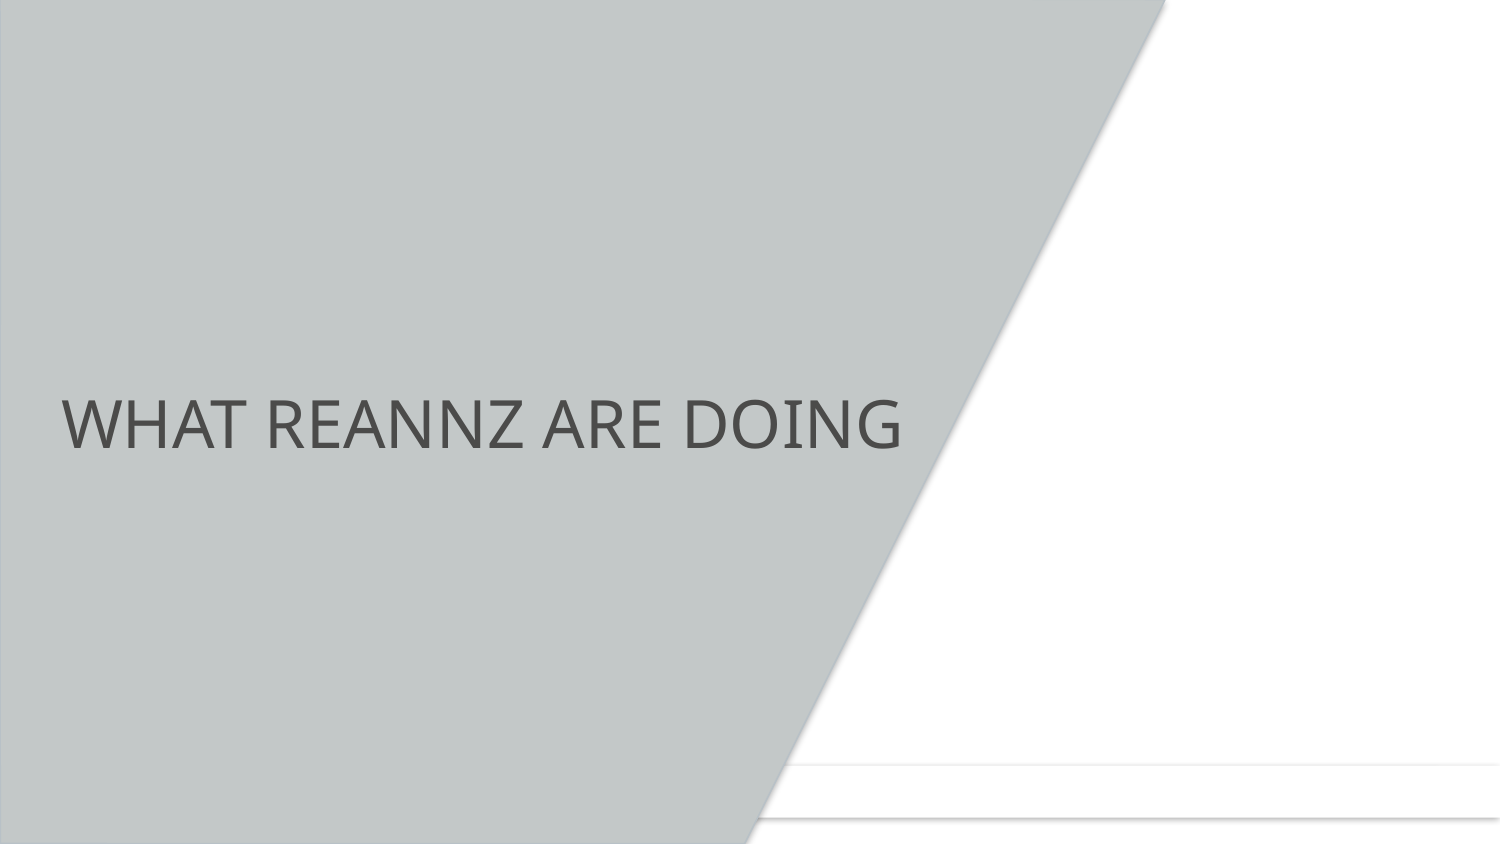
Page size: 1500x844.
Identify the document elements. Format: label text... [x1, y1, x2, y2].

title What reannz are doing [61, 351, 1412, 493]
